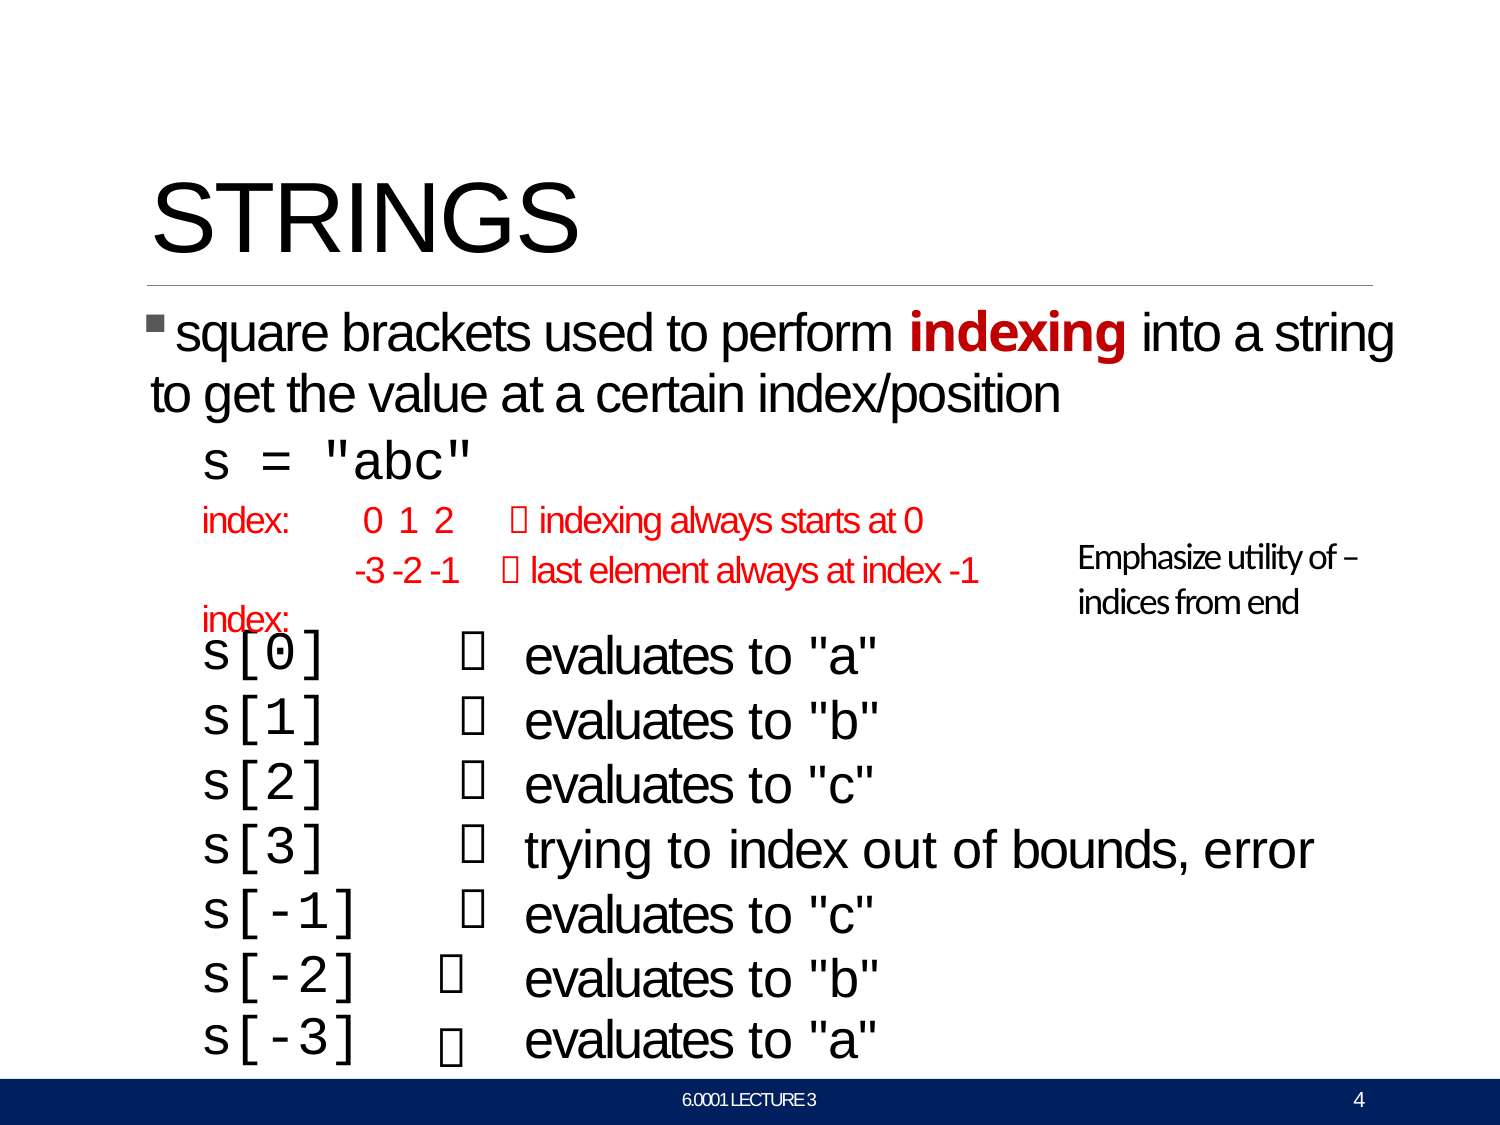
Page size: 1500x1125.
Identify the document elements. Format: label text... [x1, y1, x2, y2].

text_box Emphasize utility of – indices from end [1062, 524, 1374, 630]
title STRINGS [147, 149, 713, 298]
table_cell trying to index out of bounds, error [506, 820, 1405, 885]
table_header  [399, 627, 506, 691]
table_cell s[-2] s[-3] [95, 950, 399, 1087]
table_header evaluates to "a" [506, 627, 1405, 691]
table_cell  [399, 885, 506, 950]
table_cell evaluates to "c" [506, 756, 1405, 820]
table_header s[0] [95, 627, 399, 691]
table_cell  [399, 756, 506, 820]
table_cell s[2] [95, 756, 399, 820]
table_cell s[3] [95, 820, 399, 885]
text_box index: index: [199, 488, 297, 641]
table_cell evaluates to "b" evaluates to "a" [506, 950, 1405, 1087]
table_cell   [399, 950, 506, 1087]
table_cell evaluates to "c" [506, 885, 1405, 950]
text_box 0 1 2  indexing always starts at 0 -3 -2 -1  last element always at index -1 [352, 488, 1013, 591]
table_cell  [399, 691, 506, 756]
table_cell  [399, 820, 506, 885]
footer 6.0001 LECTURE 3 [679, 1090, 821, 1125]
table_cell s[-1] [95, 885, 399, 950]
text_box 4 [1349, 1087, 1369, 1112]
table_cell s[1] [95, 691, 399, 756]
table_cell evaluates to "b" [506, 691, 1405, 756]
text_box square brackets used to perform indexing into a string to get the value at a certain index/position s = "abc" [132, 298, 1475, 490]
